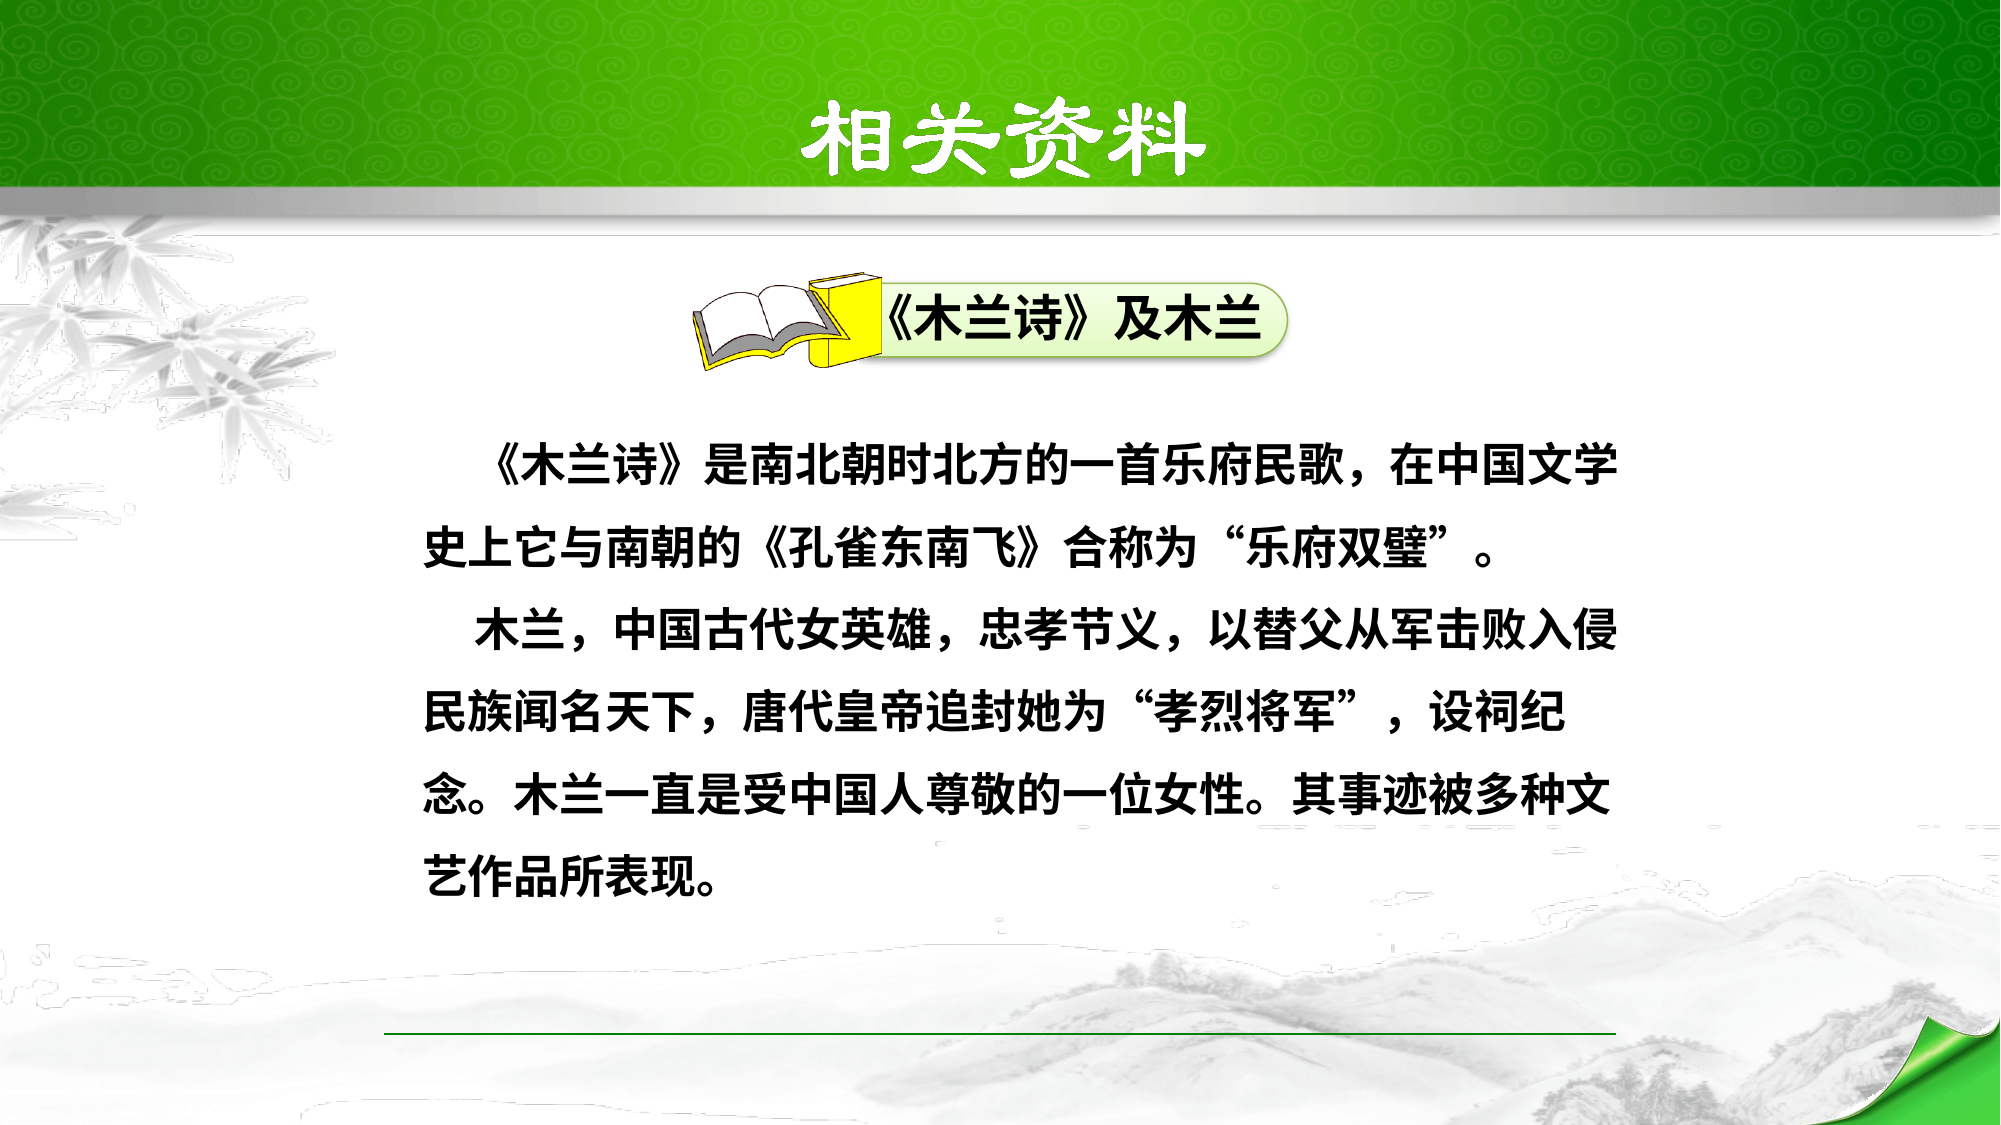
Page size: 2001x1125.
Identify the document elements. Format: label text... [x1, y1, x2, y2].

picture [0, 779, 2000, 1125]
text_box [677, 260, 1288, 371]
picture [0, 0, 2000, 570]
text_box 《木兰诗》是南北朝时北方的一首乐府民歌，在中国文学史上它与南朝的《孔雀东南飞》合称为“乐府双璧”。 木兰，中国古代女英雄，忠孝节义，以替父从军击败入侵民族闻名天下，唐代皇帝追封她为“孝烈将军”，设祠纪念。木兰一直是受中国人尊敬的一位女性。其事迹被多种文艺作品所表现。 [407, 581, 1636, 776]
